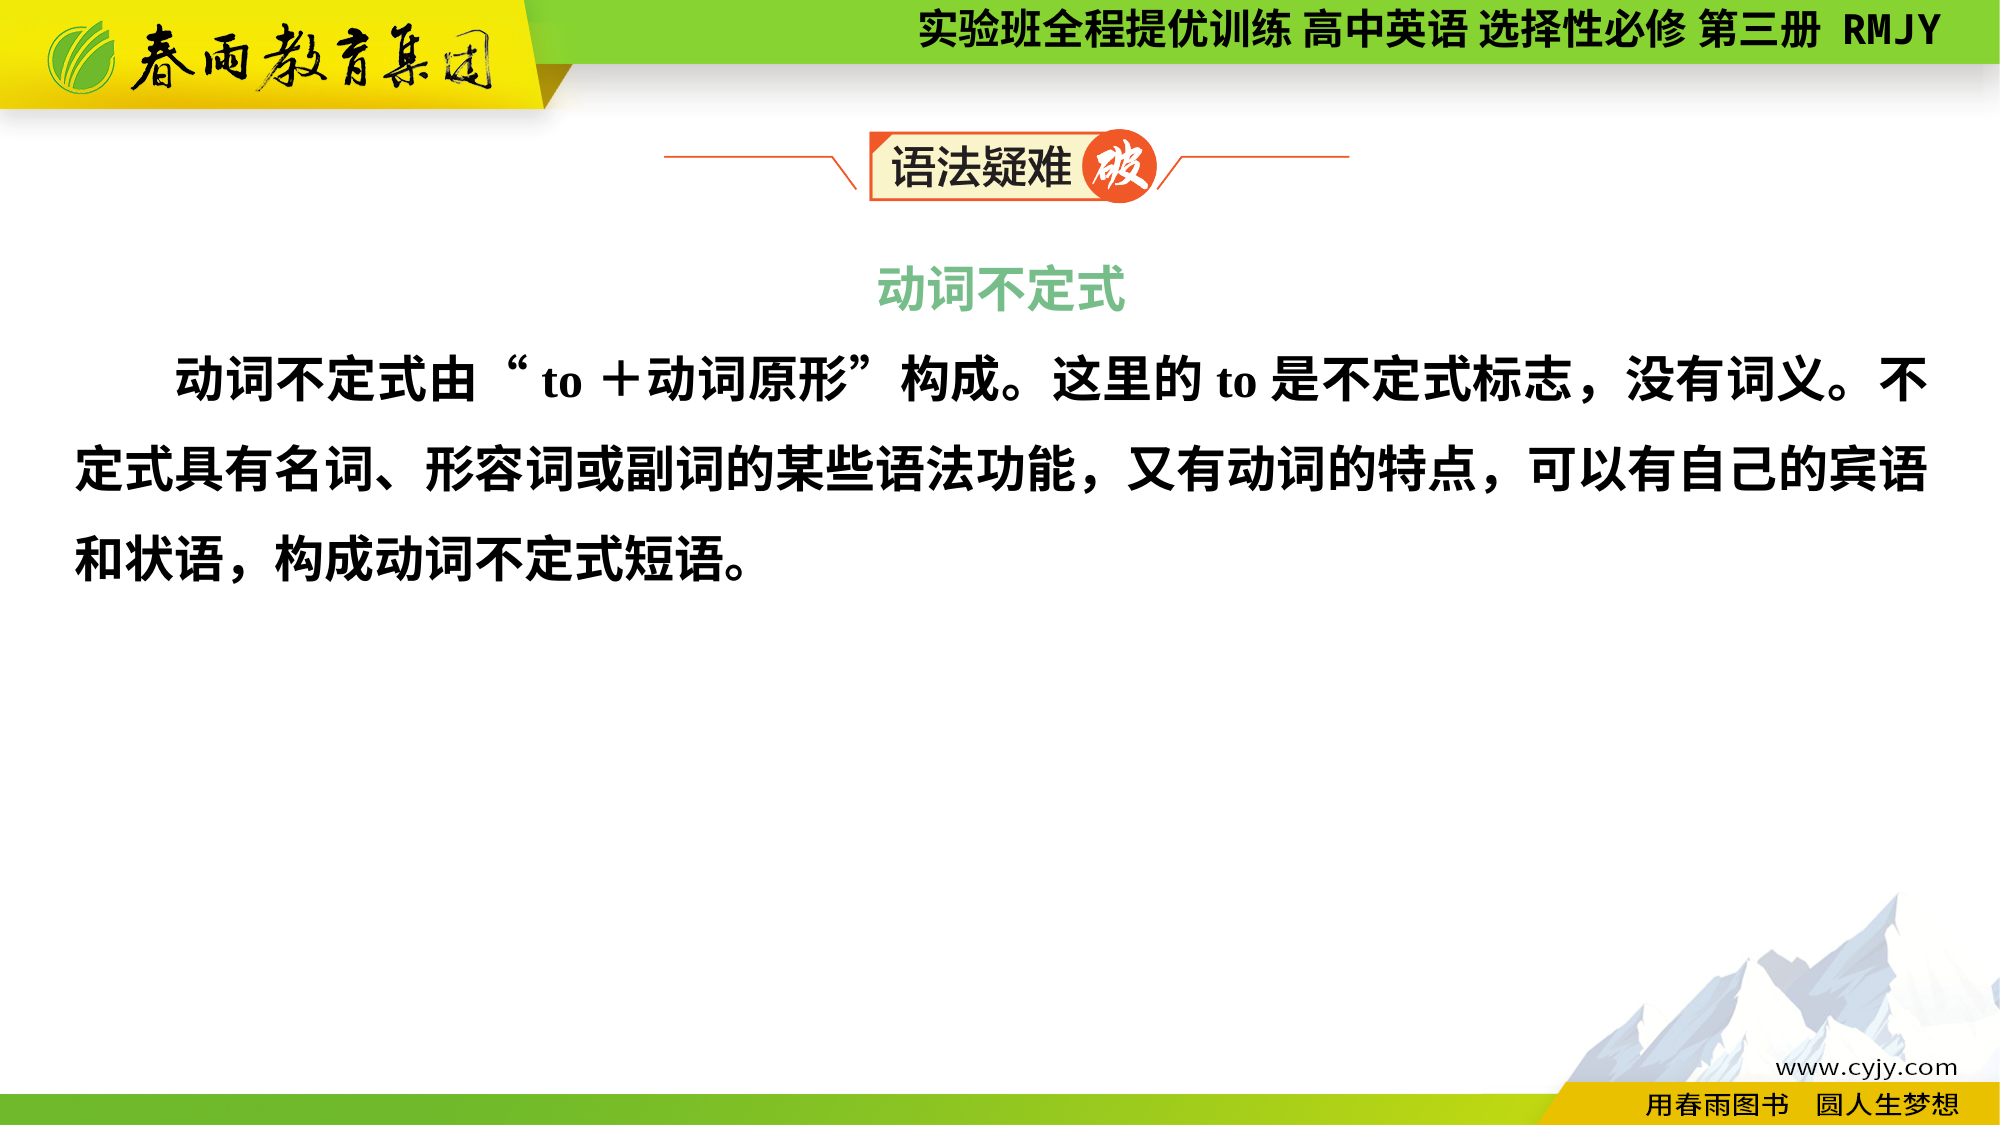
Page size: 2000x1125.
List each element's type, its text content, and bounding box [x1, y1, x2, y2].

picture [0, 0, 2000, 1125]
list 动词不定式 动词不定式由“to＋动词原形”构成。这里的to是不定式标志，没有词义。不定式具有名词、形容词或副词的某些语法功能，又有动词的特点，可以有自己的宾语和状语，构成动词不定式短语。 [59, 220, 1944, 588]
